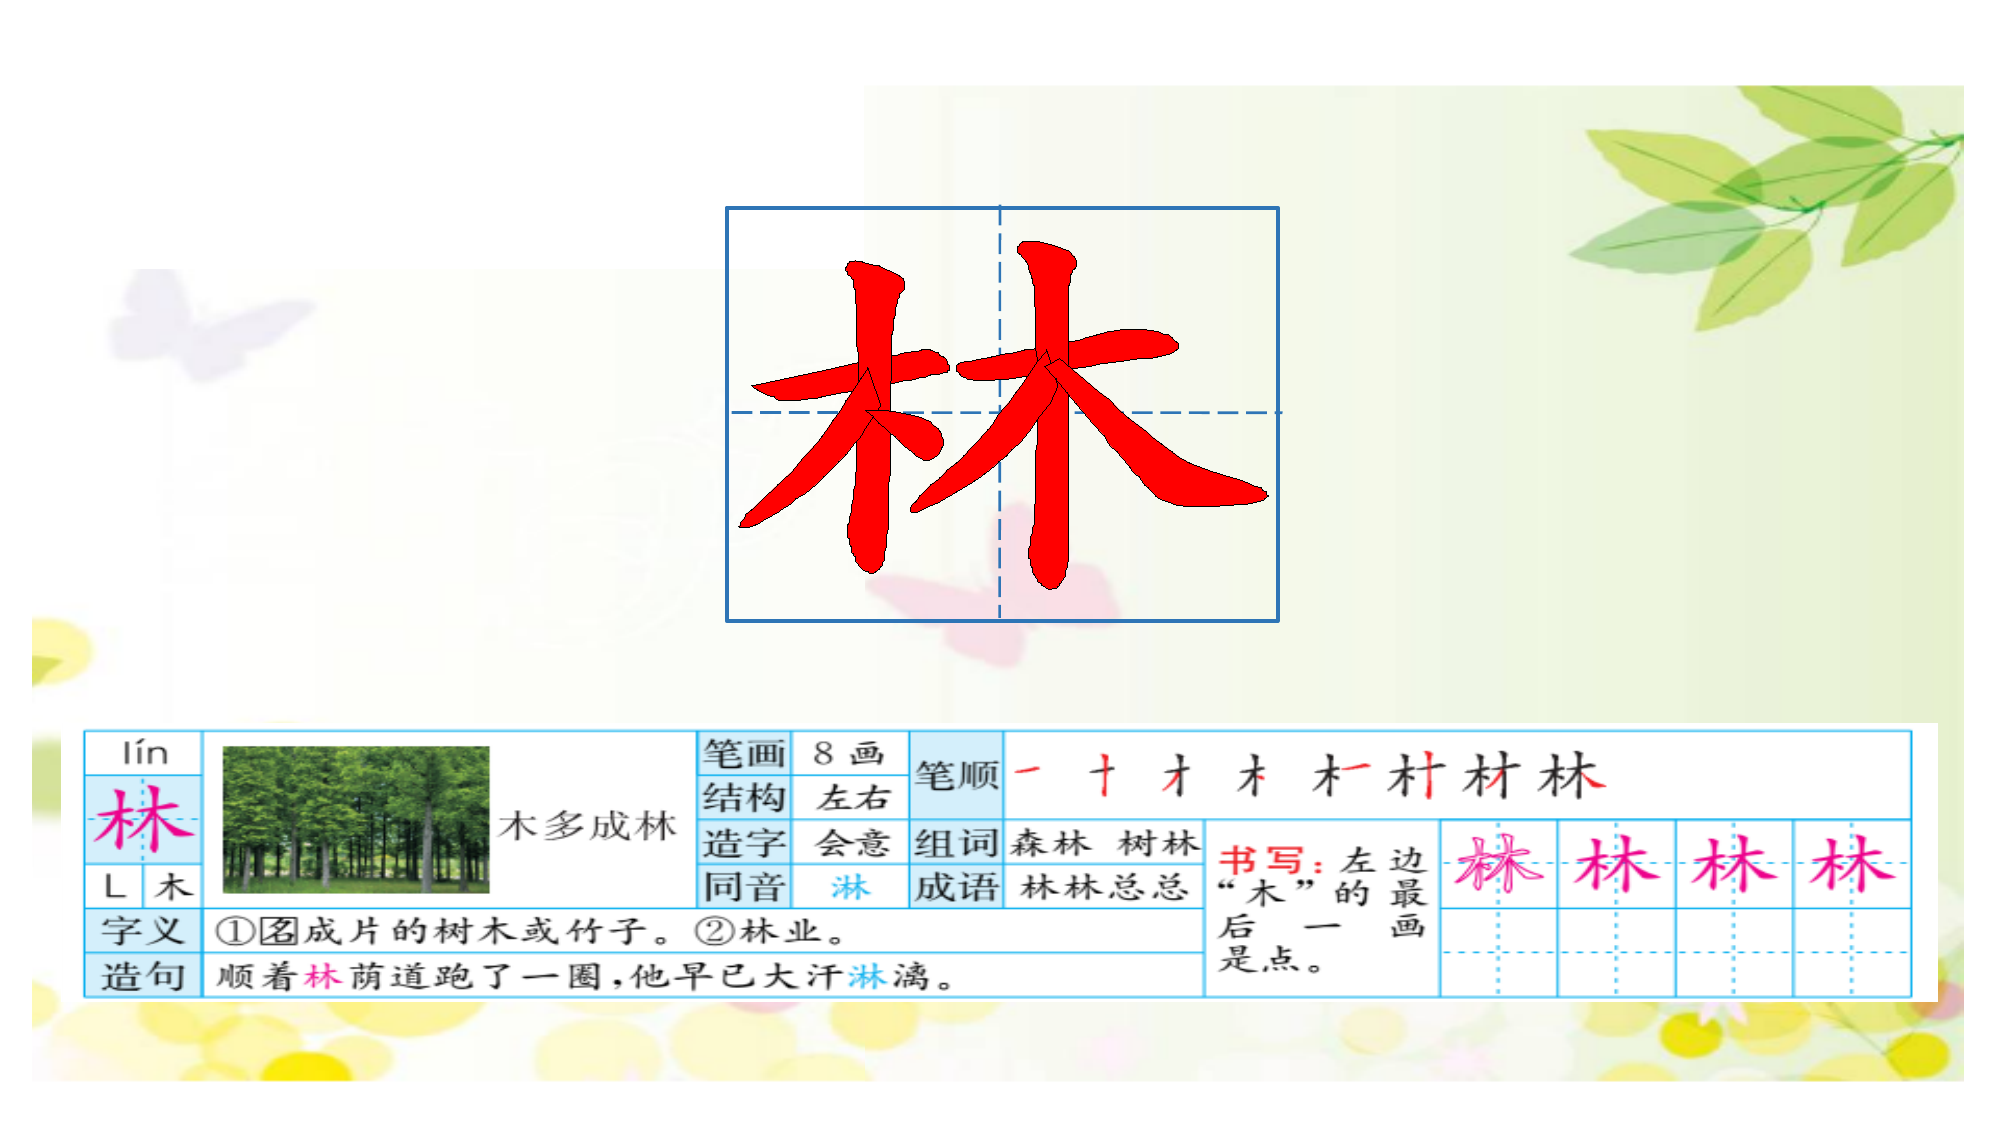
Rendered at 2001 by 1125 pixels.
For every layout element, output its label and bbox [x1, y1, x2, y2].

text_box [726, 204, 1283, 622]
picture [31, 84, 1964, 1093]
